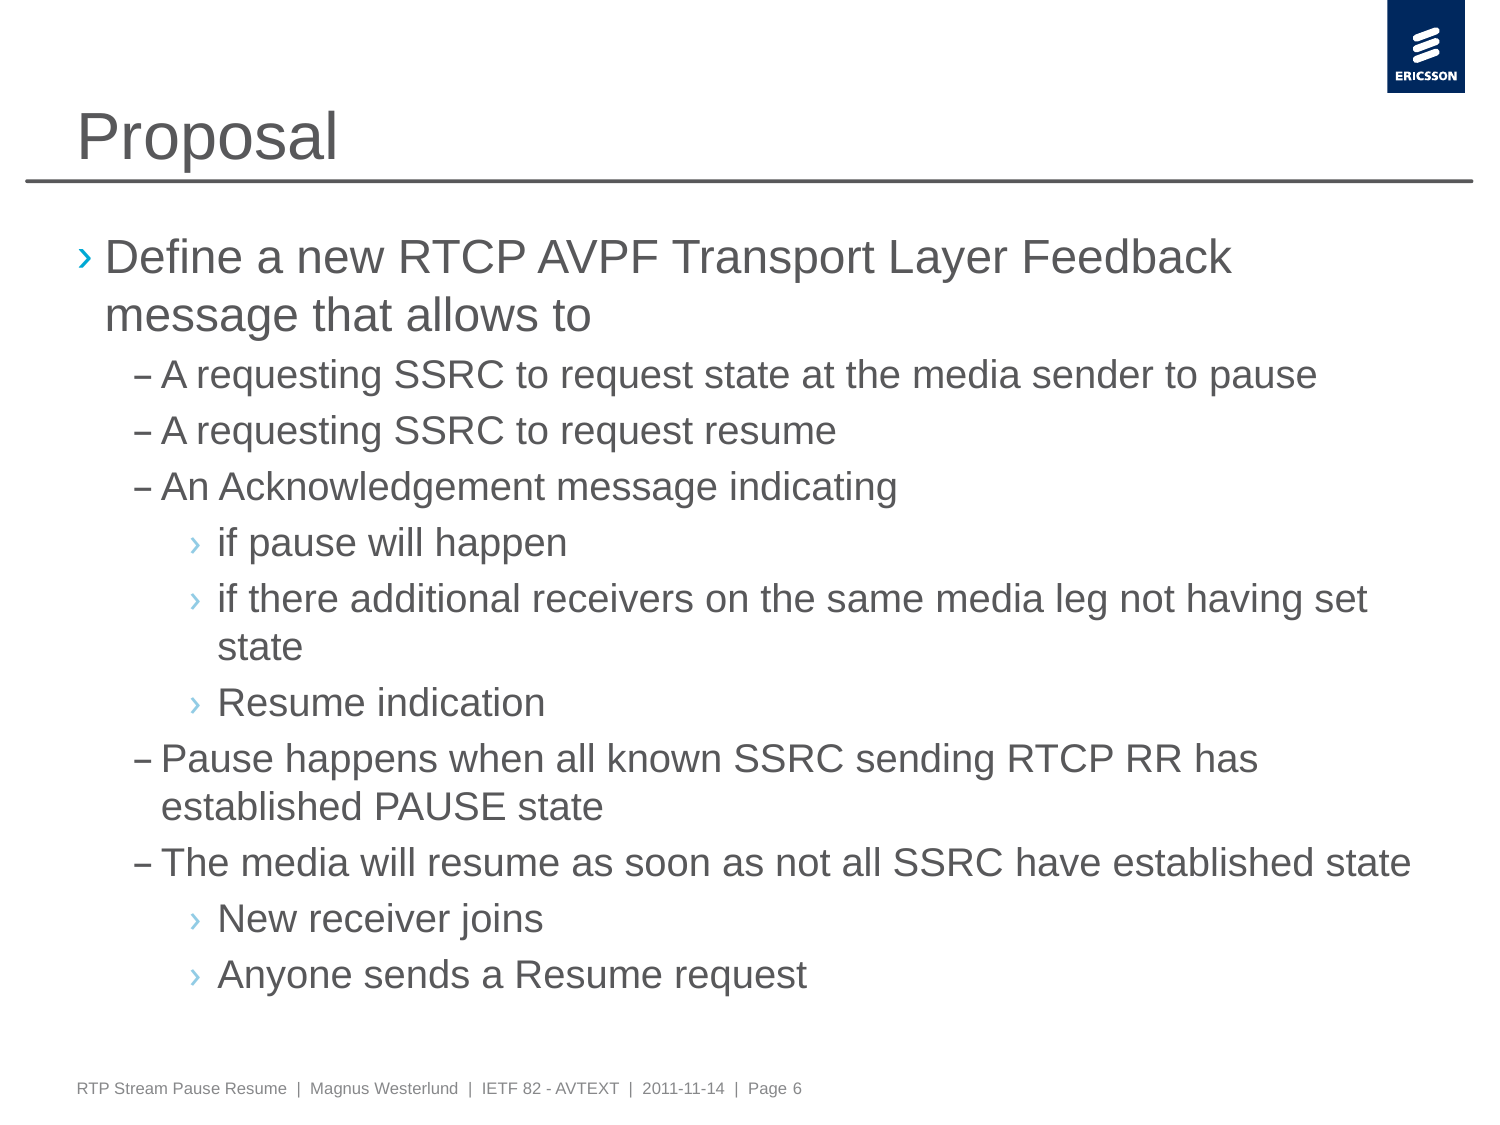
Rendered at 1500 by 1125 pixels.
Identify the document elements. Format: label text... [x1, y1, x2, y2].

title Proposal [64, 91, 1349, 173]
list Define a new RTCP AVPF Transport Layer Feedback message that allows to A requesting SSRC to request state at the media sender to pause A requesting SSRC to request resume An Acknowledgement message indicating if pause will happen if there additional receivers on the same media leg not having set state Resume indication Pause happens when all known SSRC sending RTCP RR has established PAUSE state The media will resume as soon as not all SSRC have established state New receiver joins Anyone sends a Resume request [64, 225, 1436, 1023]
